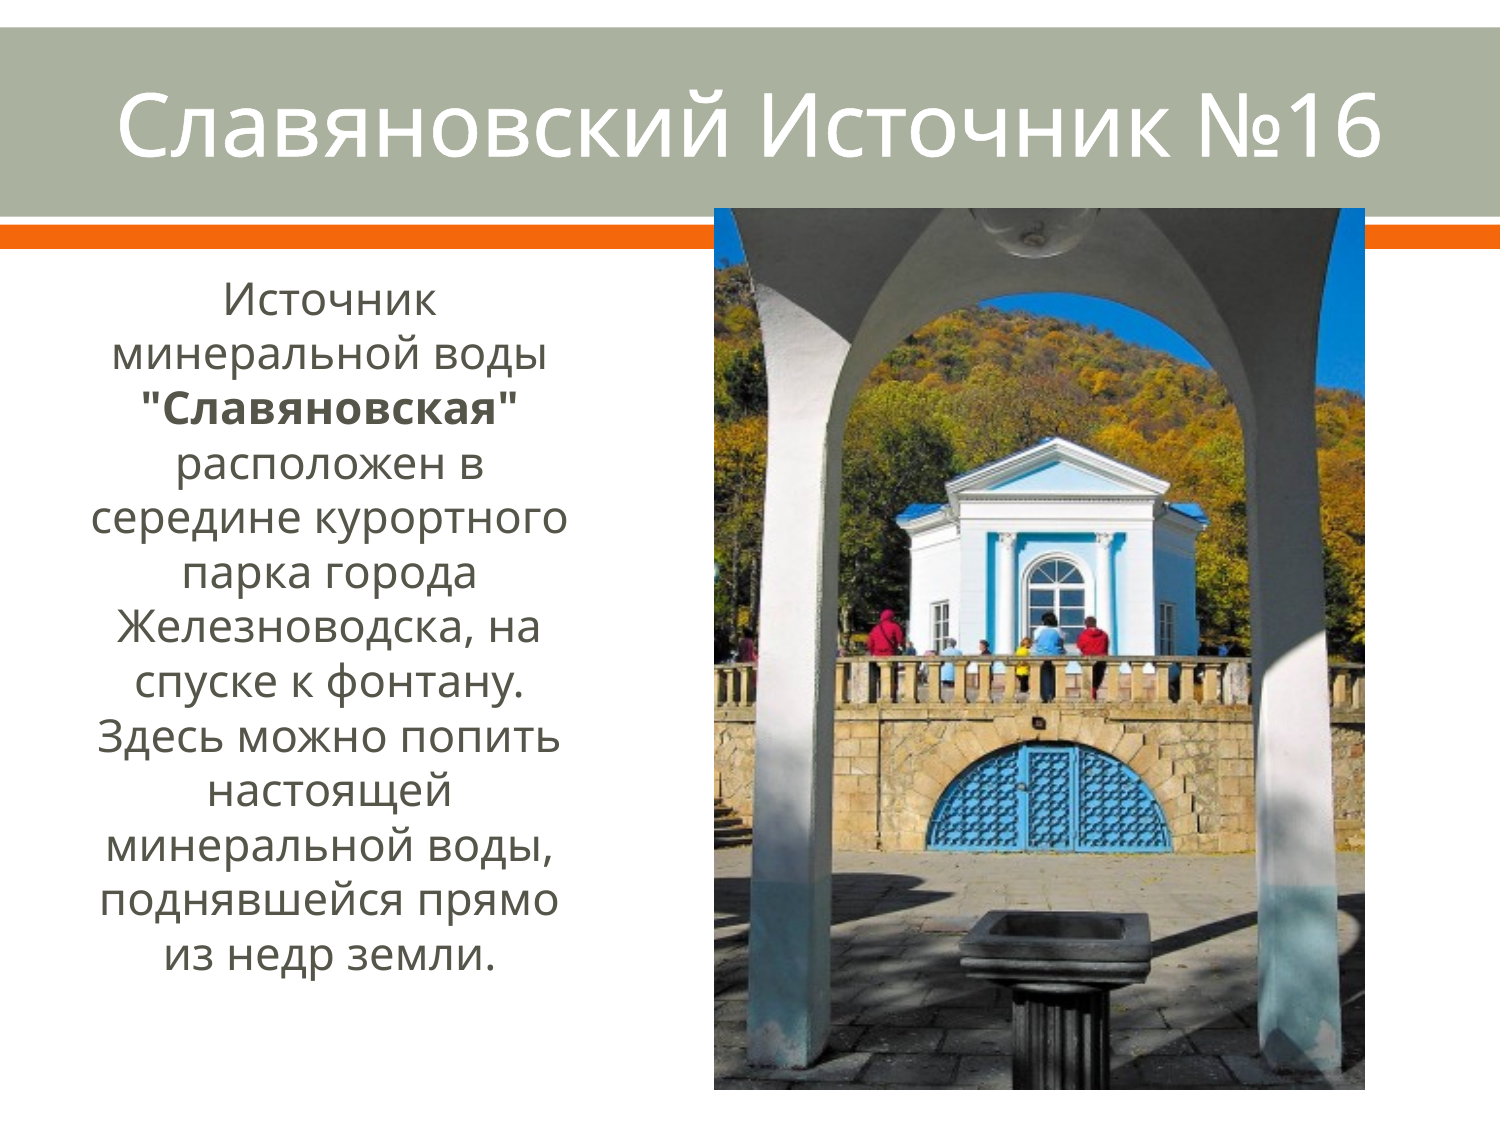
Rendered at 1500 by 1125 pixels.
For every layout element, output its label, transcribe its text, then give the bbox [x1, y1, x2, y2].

picture [714, 207, 1365, 1090]
title Славяновский Источник №16 [75, 29, 1425, 213]
list Источник минеральной воды "Славяновская" расположен в середине курортного парка города Железноводска, на спуске к фонтану. Здесь можно попить настоящей минеральной воды, поднявшейся прямо из недр земли. [75, 262, 585, 1005]
